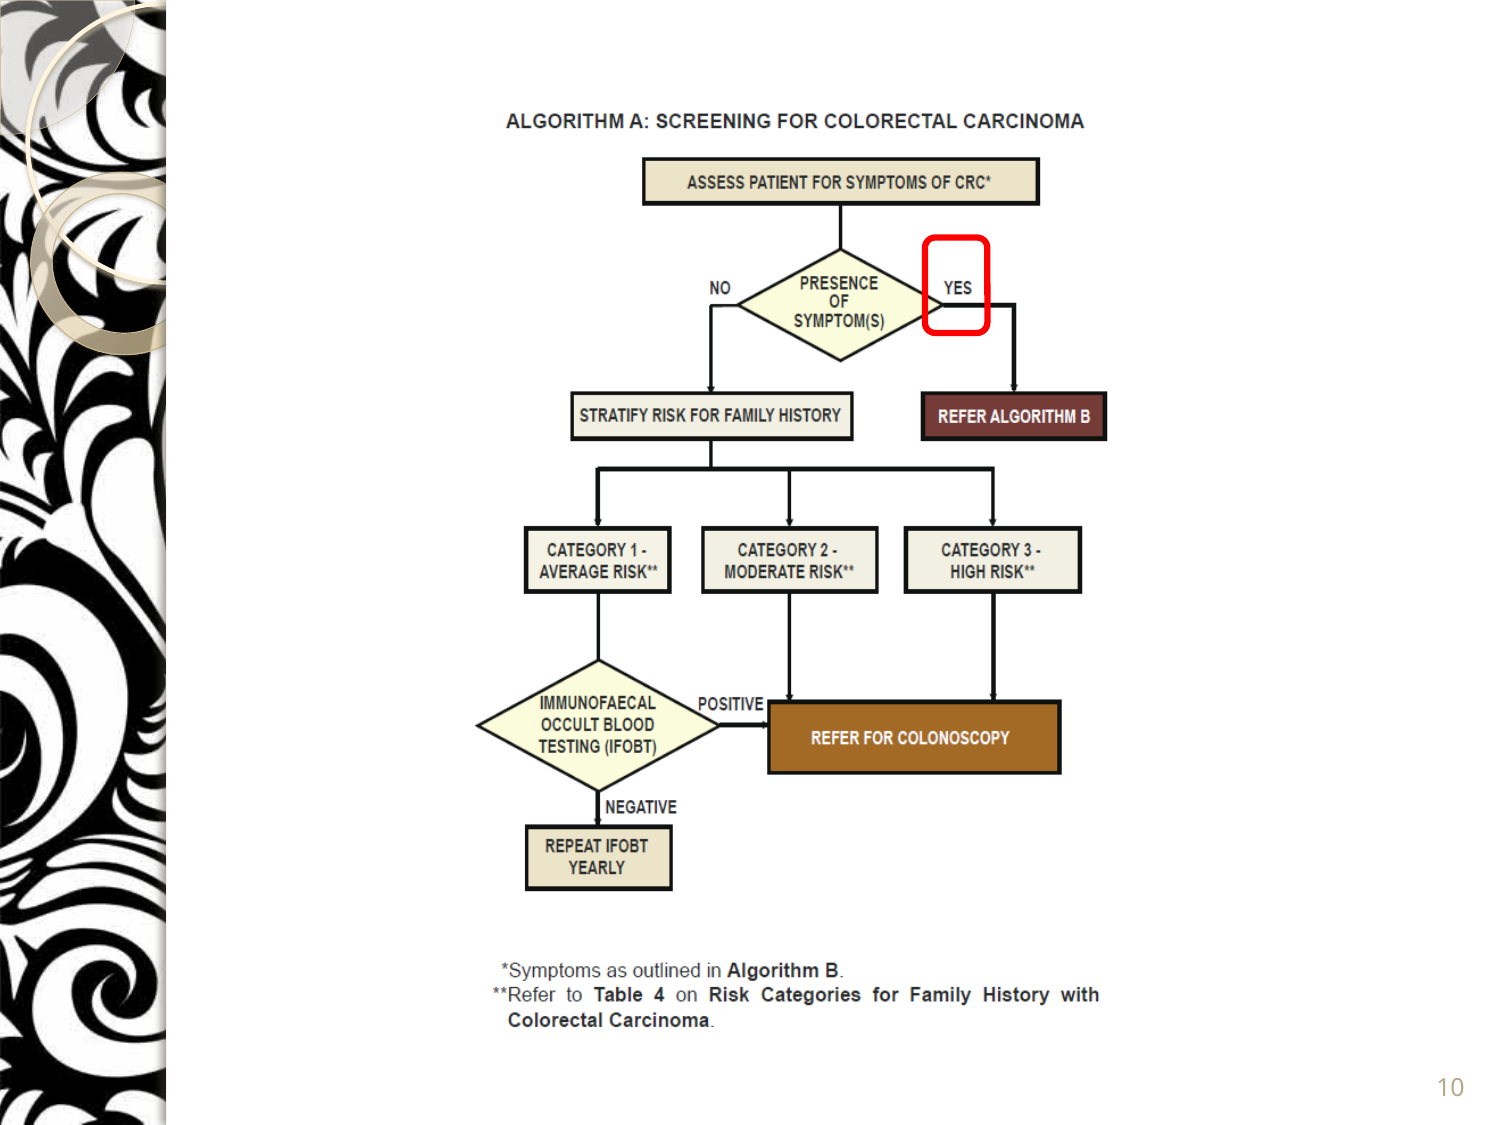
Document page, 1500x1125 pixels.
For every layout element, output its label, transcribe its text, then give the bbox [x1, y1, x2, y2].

picture [0, 134, 166, 1125]
picture [53, 241, 160, 332]
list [449, 87, 1138, 1038]
picture [62, 195, 160, 280]
picture [32, 13, 160, 207]
slide_number 10 [1413, 1034, 1488, 1113]
picture [136, 0, 164, 4]
